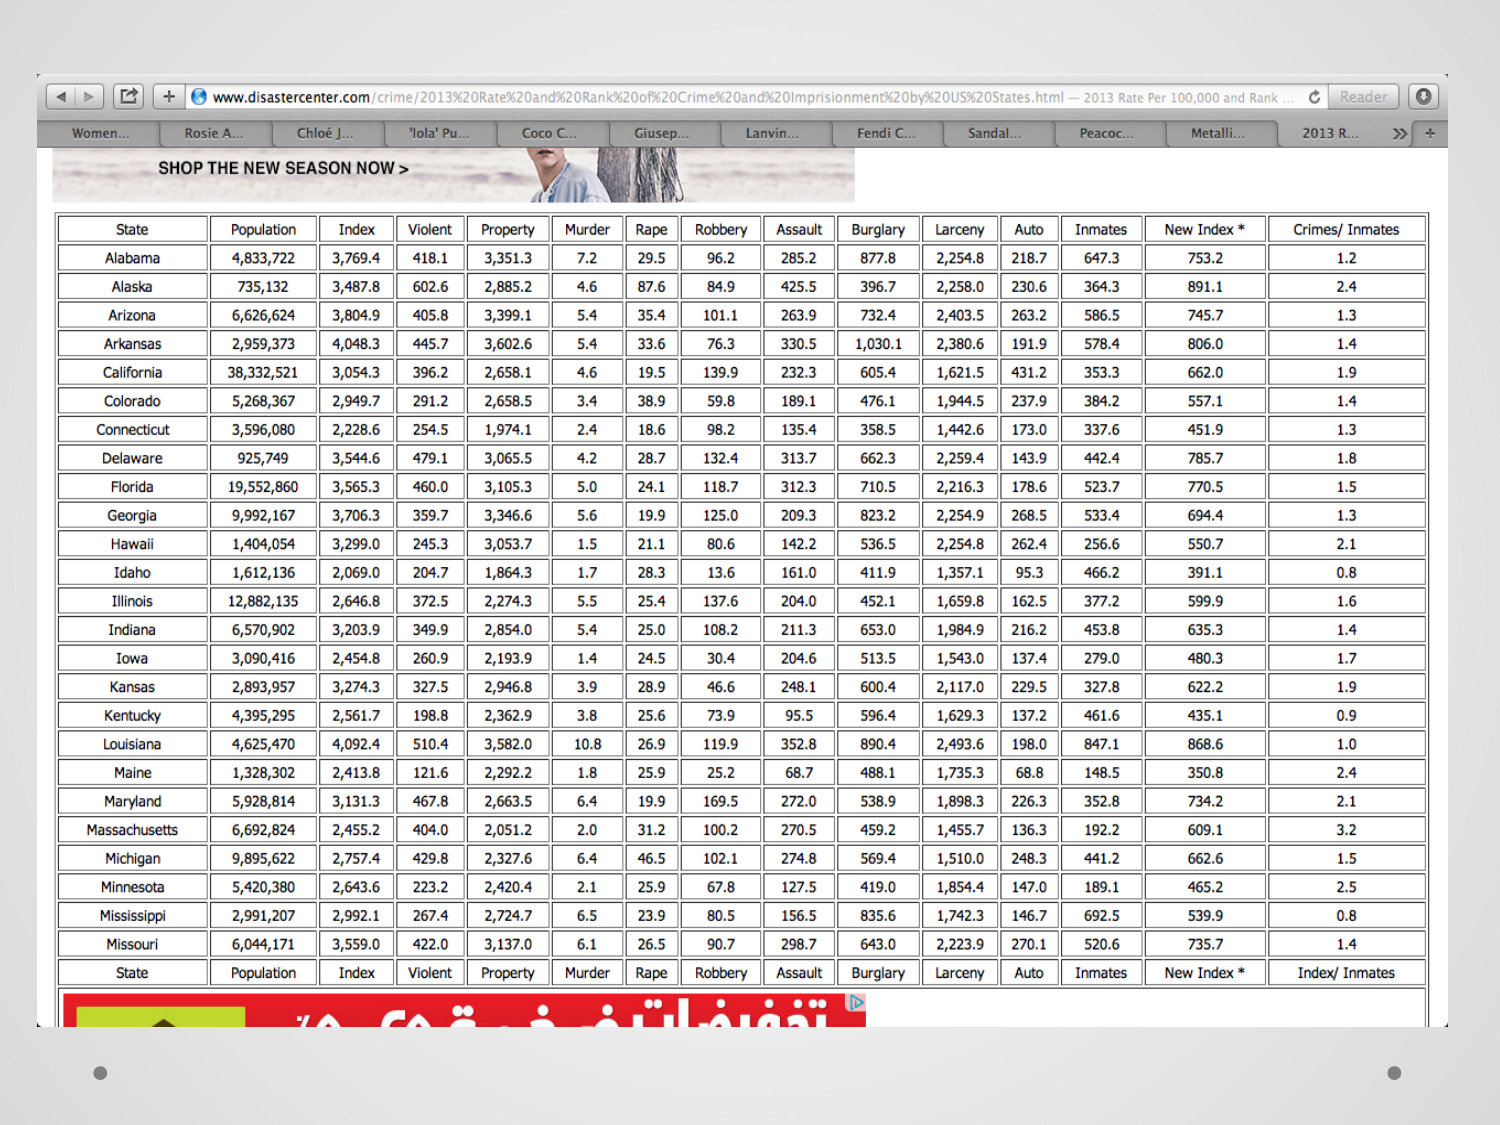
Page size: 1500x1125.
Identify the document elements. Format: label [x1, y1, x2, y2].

list [37, 40, 1448, 1061]
